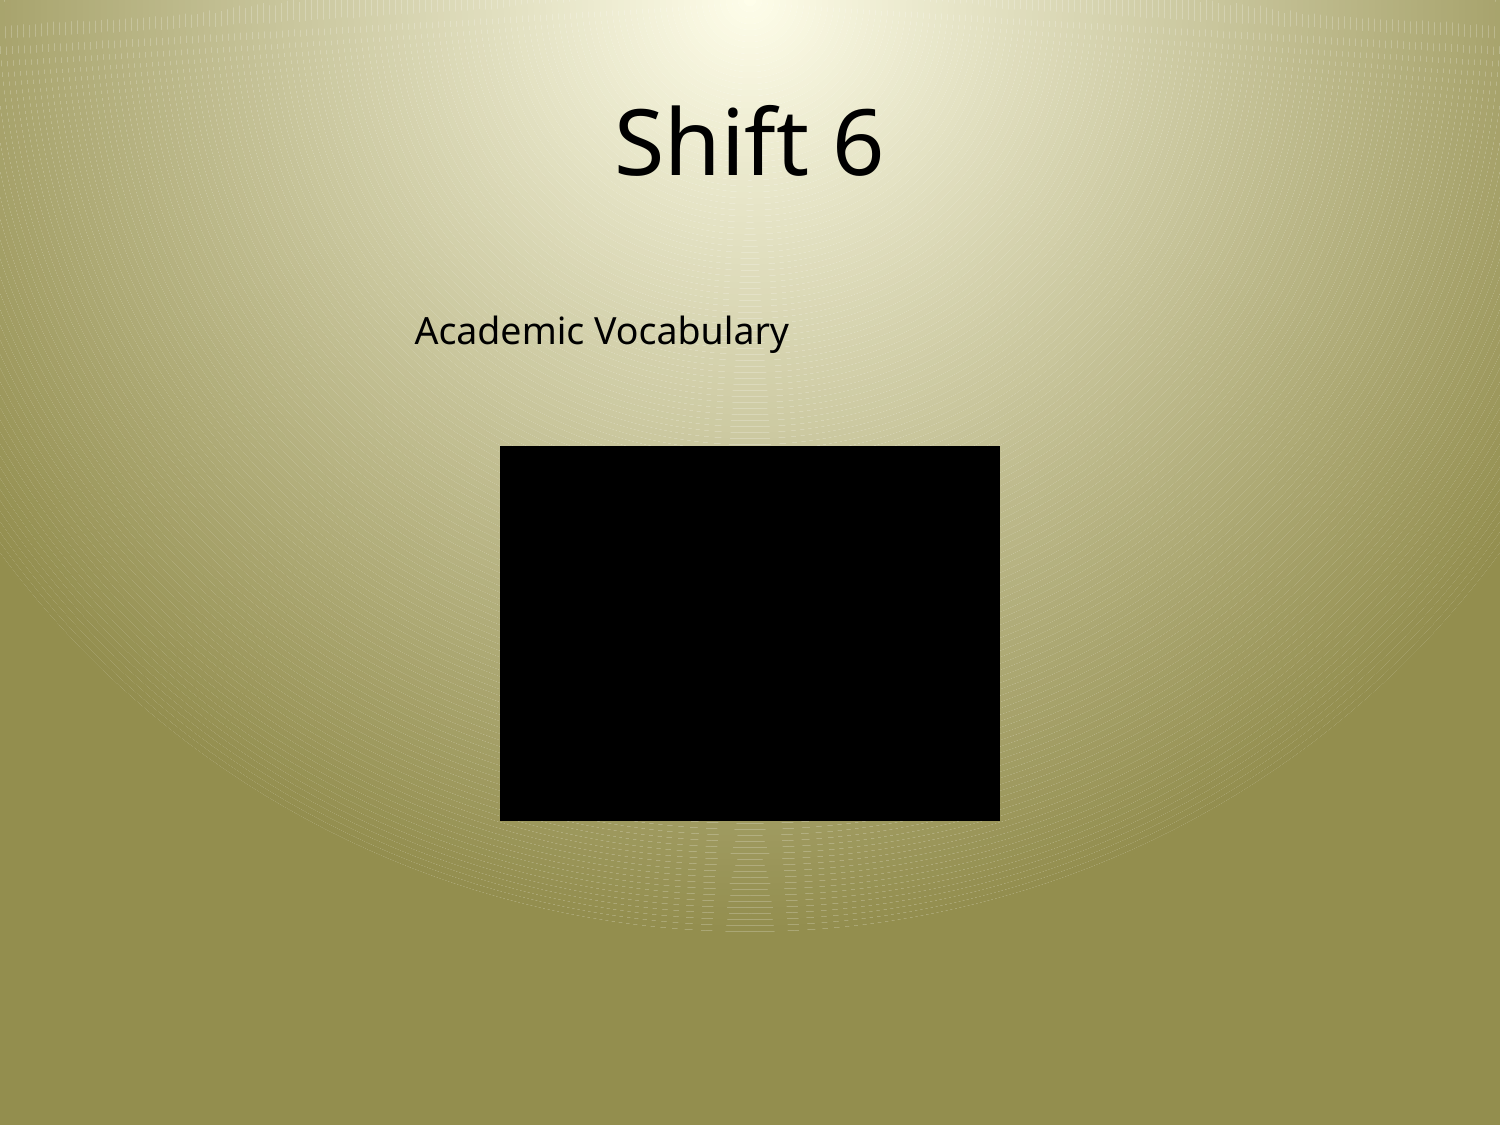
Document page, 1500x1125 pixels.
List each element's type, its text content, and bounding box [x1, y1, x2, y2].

text_box Academic Vocabulary [399, 299, 1013, 360]
title Shift 6 [75, 45, 1425, 233]
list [499, 445, 1001, 822]
